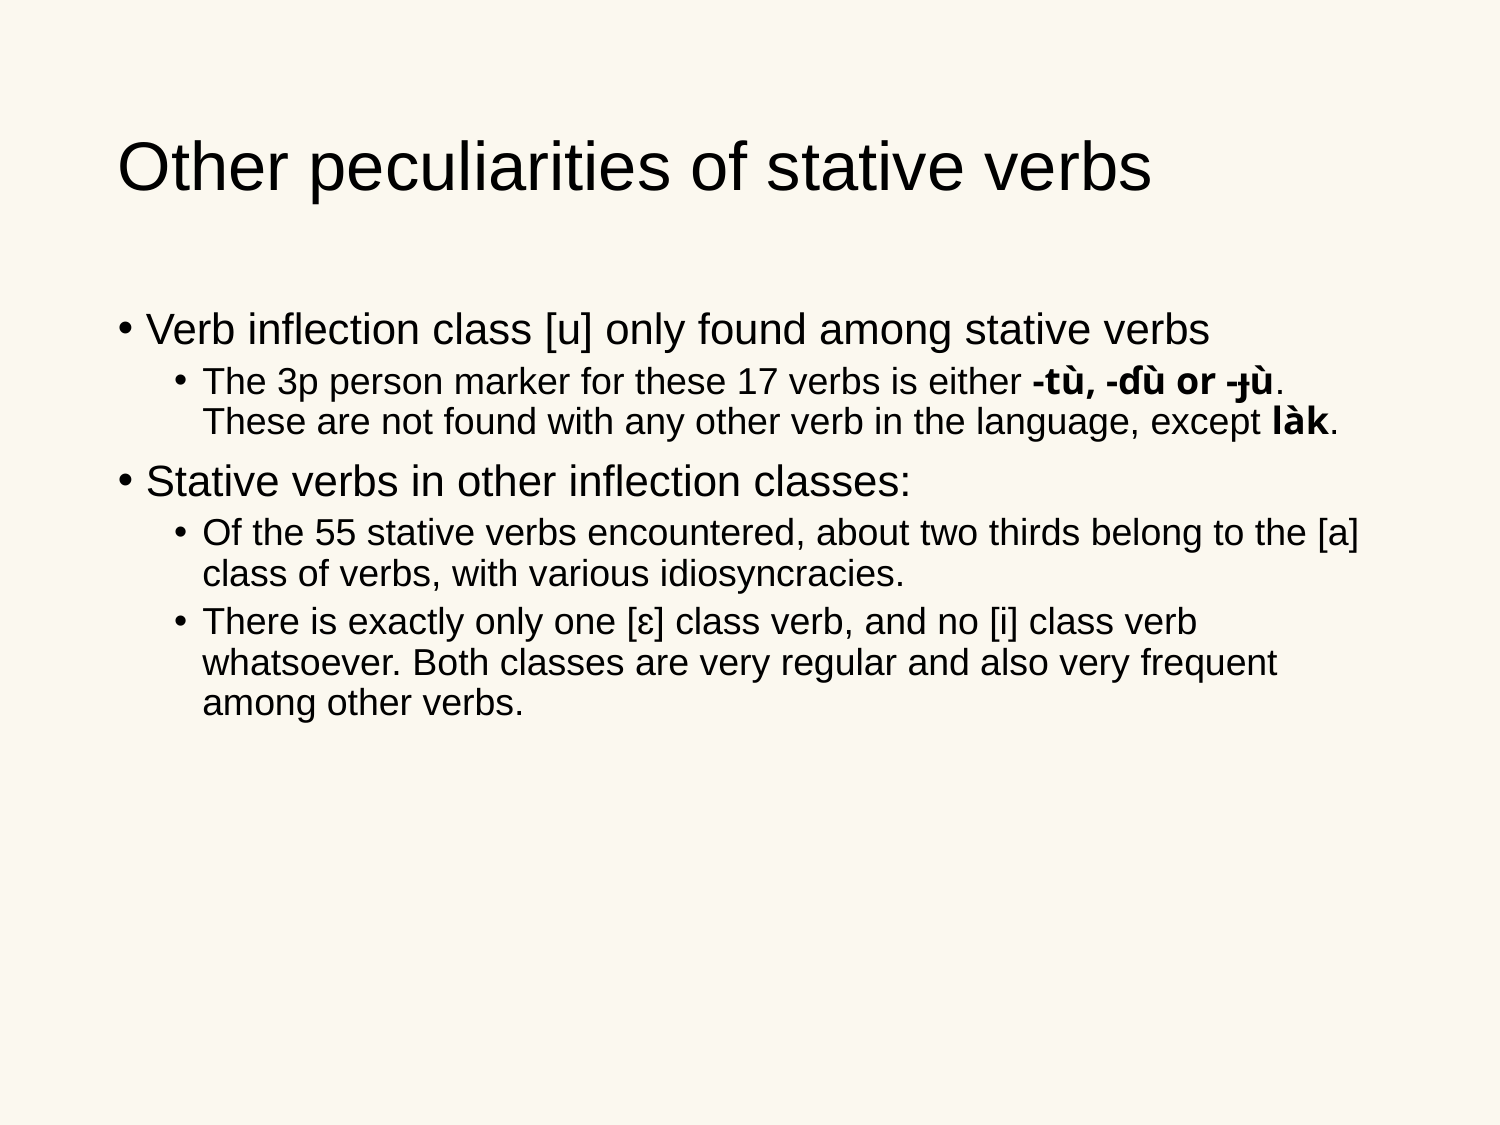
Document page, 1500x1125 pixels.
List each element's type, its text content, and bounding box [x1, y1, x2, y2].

text_box Verb inflection class [u] only found among stative verbs The 3p person marker for these 17 verbs is either -tù, -ɗù or -ɟù. These are not found with any other verb in the language, except làk. Stative verbs in other inflection classes: Of the 55 stative verbs encountered, about two thirds belong to the [a] class of verbs, with various idiosyncracies. There is exactly only one [ɛ] class verb, and no [i] class verb whatsoever. Both classes are very regular and also very frequent among other verbs. [103, 299, 1397, 1014]
text_box Other peculiarities of stative verbs [103, 59, 1397, 278]
